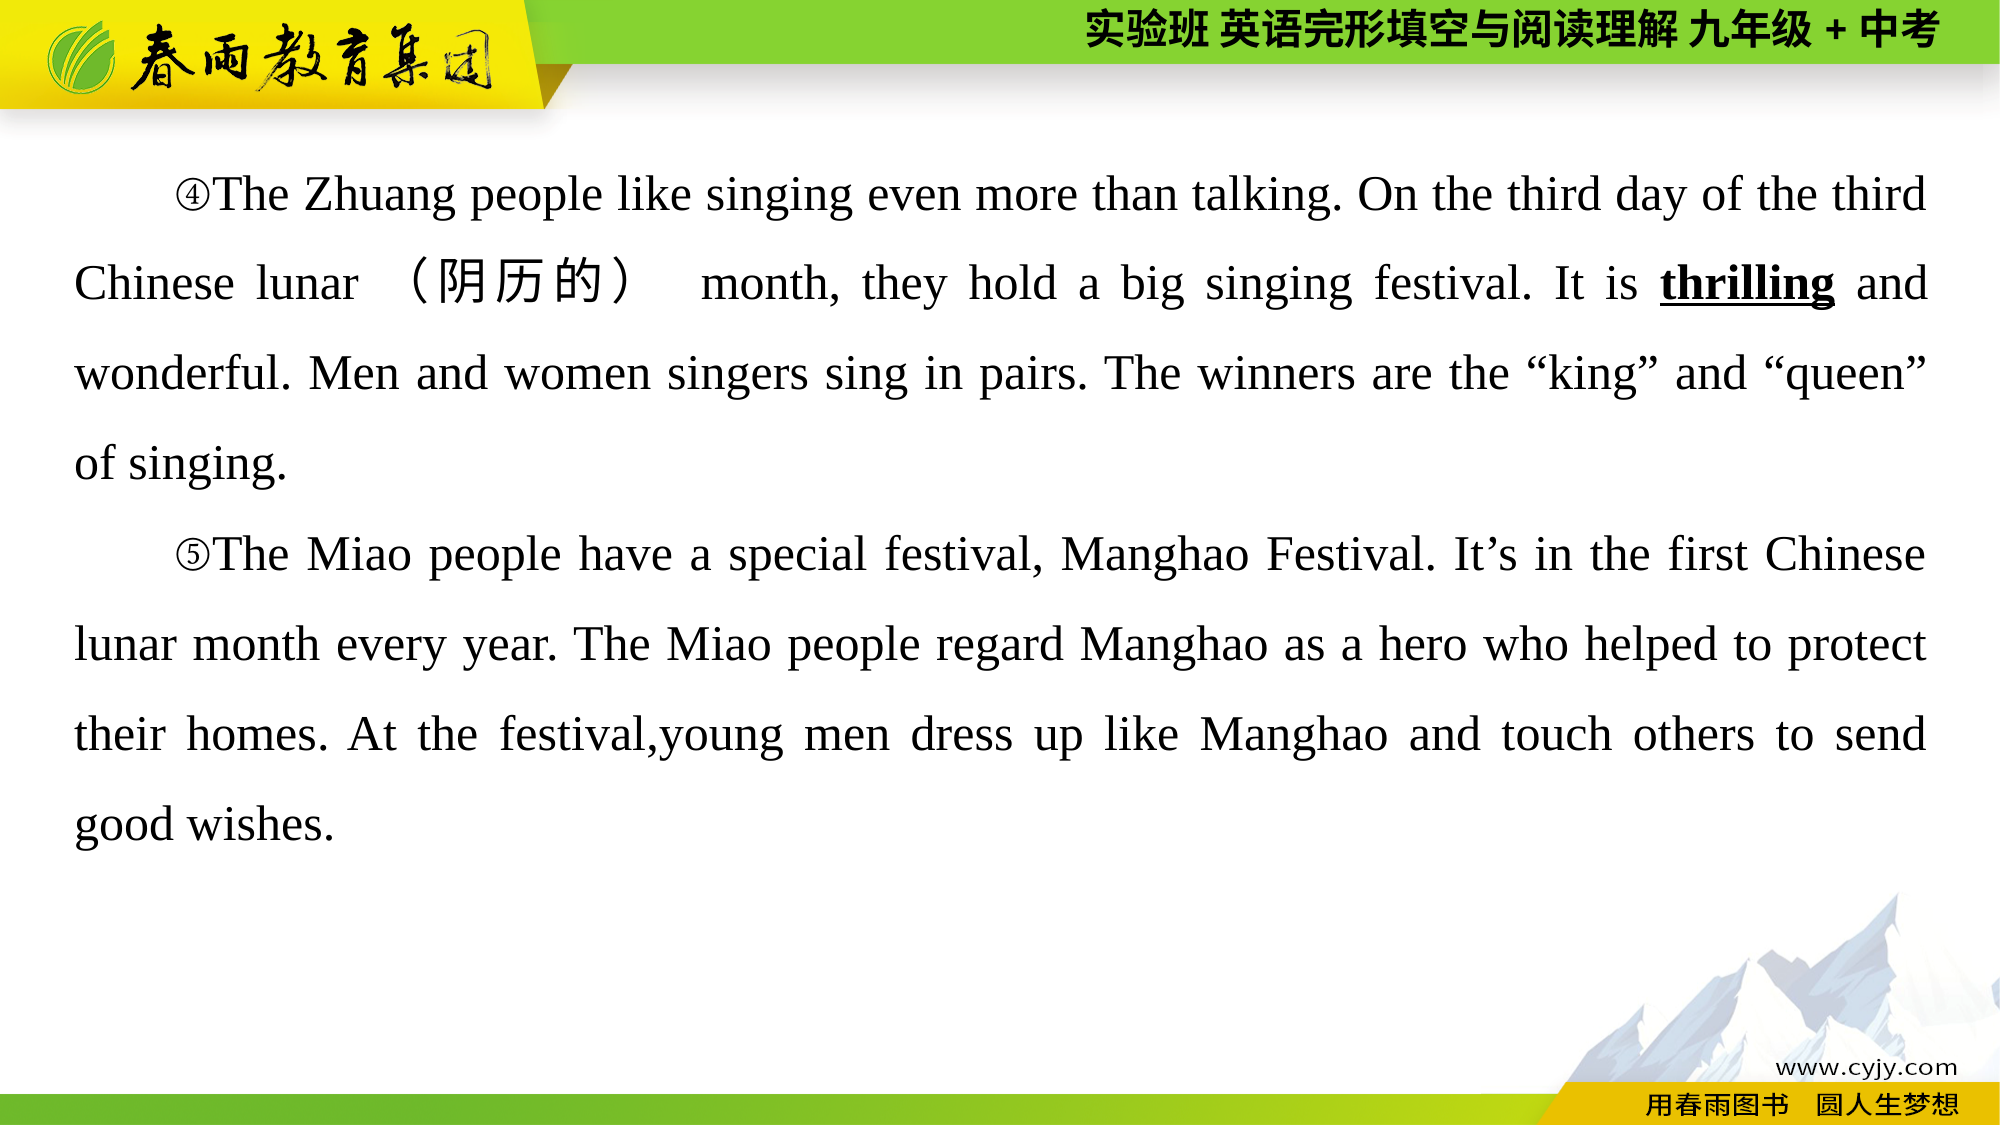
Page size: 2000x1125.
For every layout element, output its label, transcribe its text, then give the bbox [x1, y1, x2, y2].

list ④The Zhuang people like singing even more than talking. On the third day of the third Chinese lunar（阴历的） month, they hold a big singing festival. It is thrilling and wonderful. Men and women singers sing in pairs. The winners are the “king” and “queen” of singing. ⑤The Miao people have a special festival, Manghao Festival. It’s in the first Chinese lunar month every year. The Miao people regard Manghao as a hero who helped to protect their homes. At the festival,young men dress up like Manghao and touch others to send good wishes. [59, 122, 1944, 865]
picture [0, 0, 2000, 1125]
